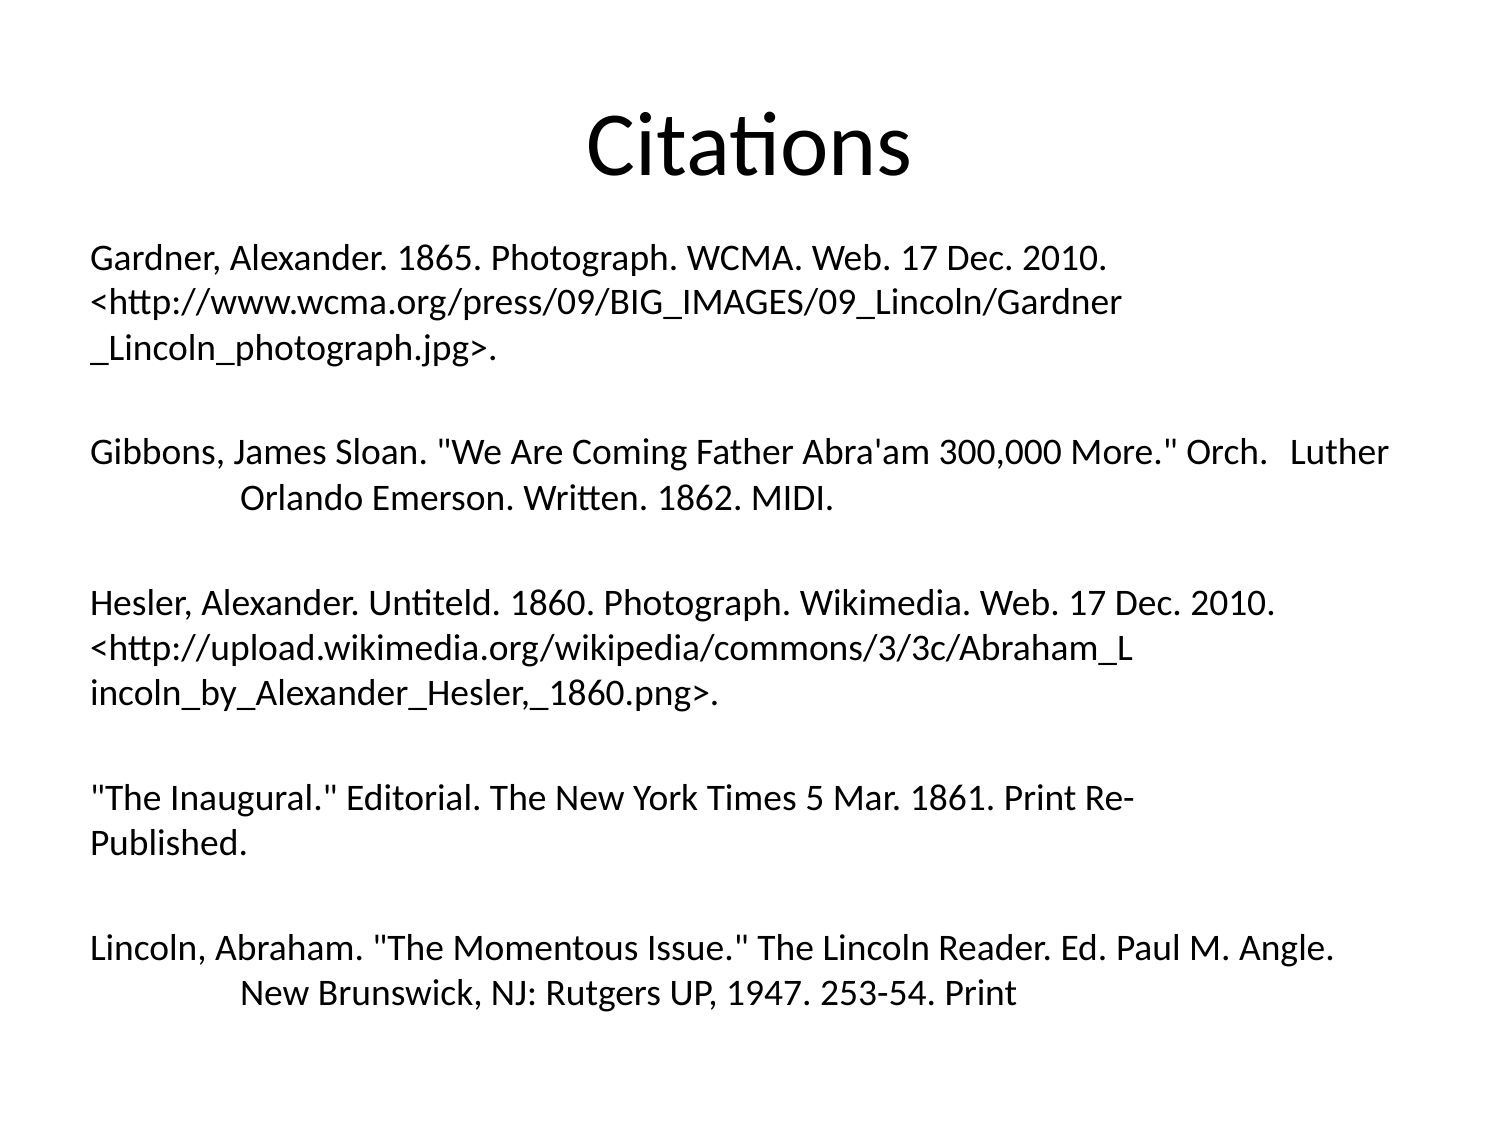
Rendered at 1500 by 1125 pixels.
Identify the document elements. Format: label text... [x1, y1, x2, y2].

list Gardner, Alexander. 1865. Photograph. WCMA. Web. 17 Dec. 2010. <http://www.wcma.org/press/09/BIG_IMAGES/09_Lincoln/Gardner _Lincoln_photograph.jpg>. Gibbons, James Sloan. "We Are Coming Father Abra'am 300,000 More." Orch. Luther Orlando Emerson. Written. 1862. MIDI. Hesler, Alexander. Untiteld. 1860. Photograph. Wikimedia. Web. 17 Dec. 2010. <http://upload.wikimedia.org/wikipedia/commons/3/3c/Abraham_L incoln_by_Alexander_Hesler,_1860.png>. "The Inaugural." Editorial. The New York Times 5 Mar. 1861. Print Re- Published. Lincoln, Abraham. "The Momentous Issue." The Lincoln Reader. Ed. Paul M. Angle. New Brunswick, NJ: Rutgers UP, 1947. 253-54. Print [75, 224, 1425, 968]
title Citations [75, 45, 1425, 224]
